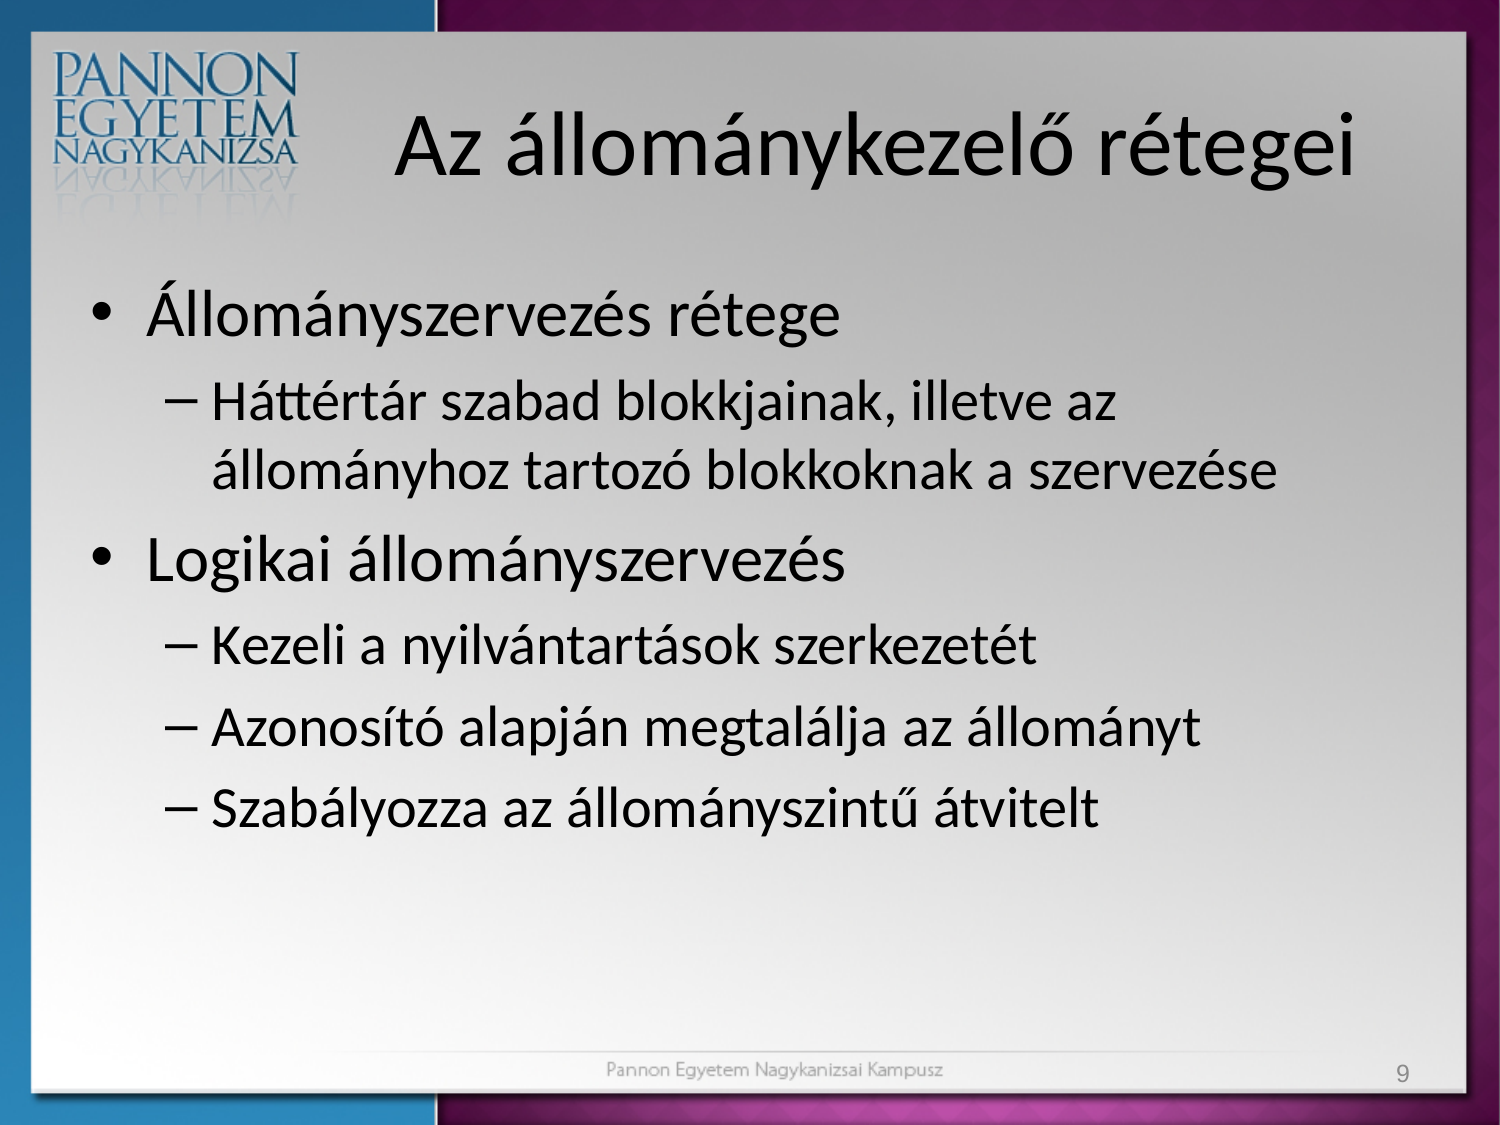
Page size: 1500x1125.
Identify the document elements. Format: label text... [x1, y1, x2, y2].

list Állományszervezés rétege Háttértár szabad blokkjainak, illetve az állományhoz tartozó blokkoknak a szervezése Logikai állományszervezés Kezeli a nyilvántartások szerkezetét Azonosító alapján megtalálja az állományt Szabályozza az állományszintű átvitelt [75, 262, 1425, 1038]
picture [0, 0, 1500, 1125]
title Az állománykezelő rétegei [328, 45, 1425, 233]
slide_number 9 [1074, 1042, 1425, 1103]
